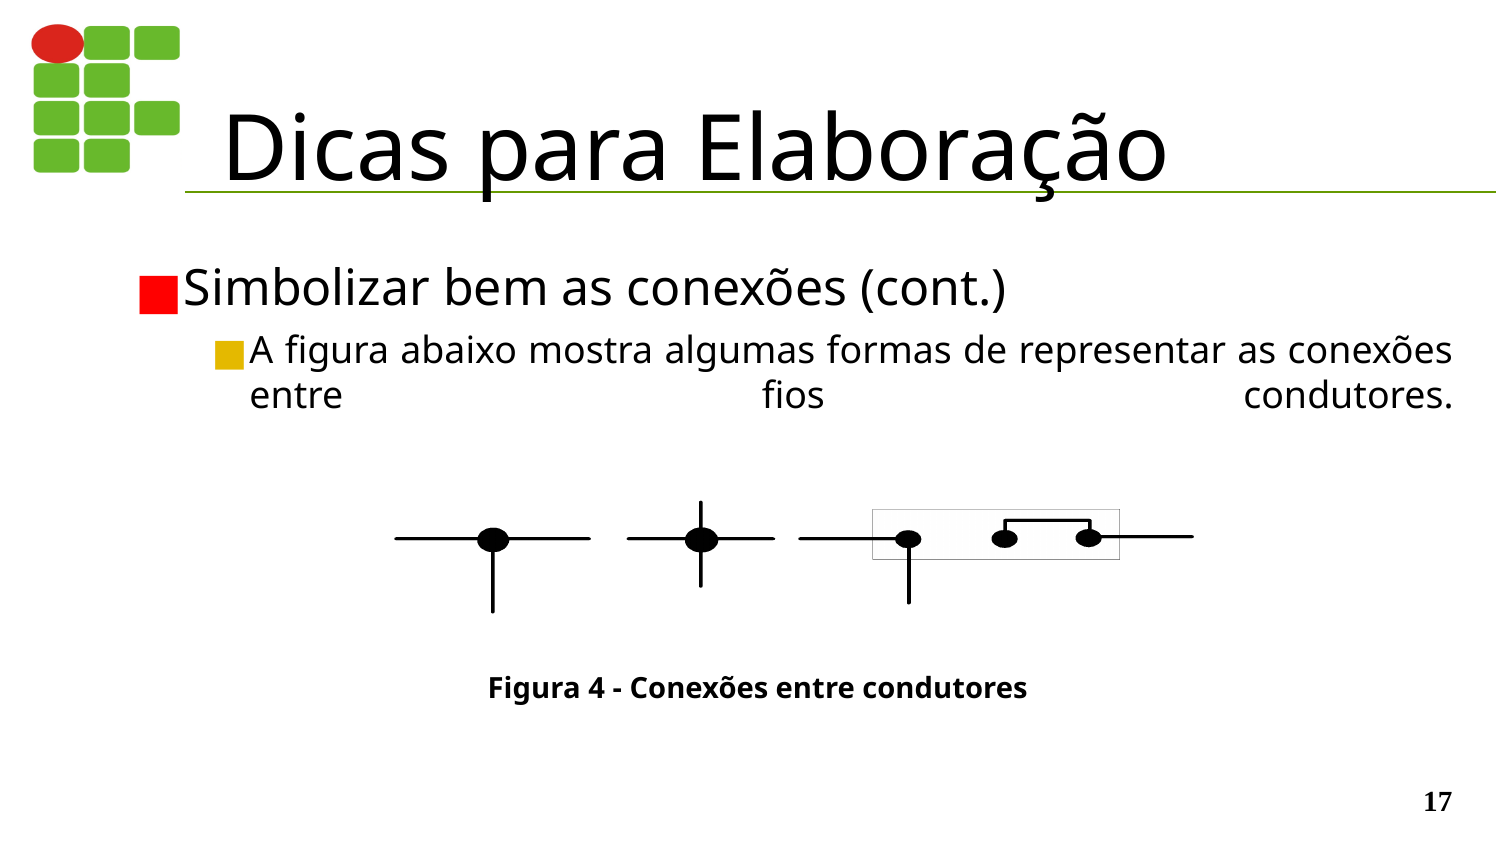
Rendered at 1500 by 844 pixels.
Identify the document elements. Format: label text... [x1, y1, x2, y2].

title Dicas para Elaboração [206, 26, 1468, 207]
text_box ‹#› [1155, 774, 1468, 825]
list Simbolizar bem as conexões (cont.) A figura abaixo mostra algumas formas de representar as conexões entre fios condutores. Figura 4 - Conexões entre condutores [46, 248, 1469, 774]
picture [29, 23, 182, 174]
picture [391, 498, 1196, 615]
